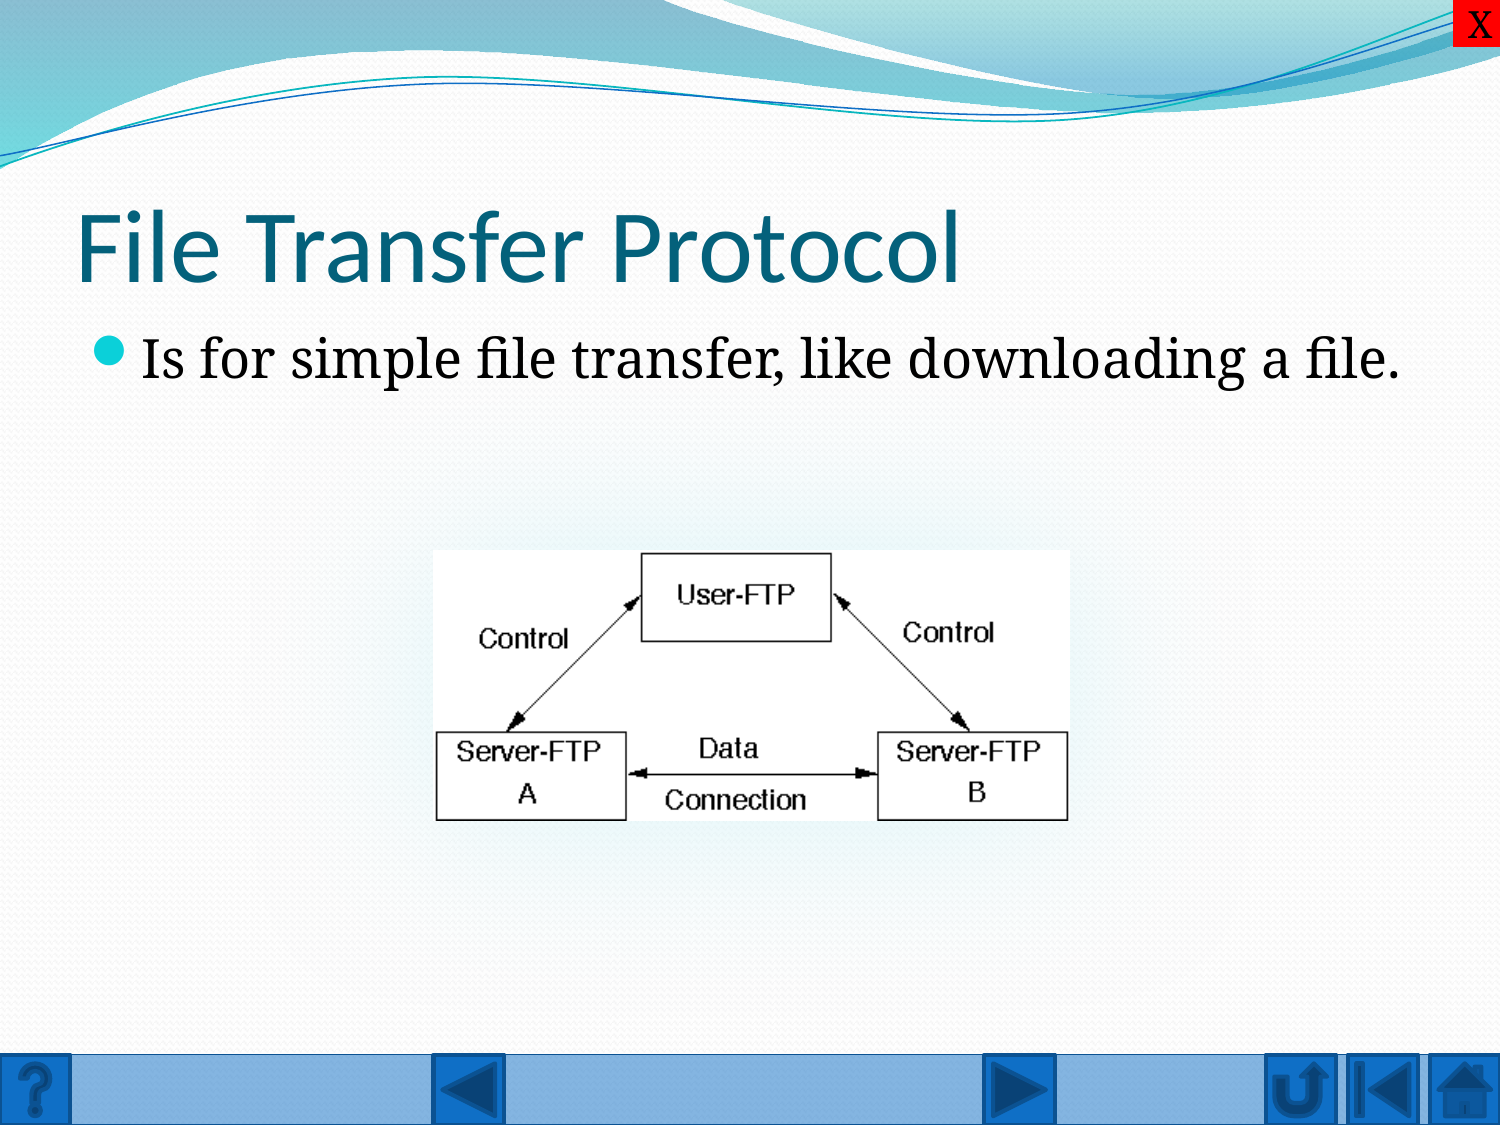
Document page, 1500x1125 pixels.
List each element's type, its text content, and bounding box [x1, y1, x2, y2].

text_box [1420, 1053, 1428, 1125]
text_box [0, 1053, 72, 1125]
text_box [335, 445, 1168, 927]
text_box [72, 1053, 431, 1125]
text_box [982, 1053, 1057, 1125]
text_box [1428, 1053, 1500, 1125]
text_box [431, 1053, 506, 1125]
text_box X [1451, 0, 1500, 49]
list UDP is a one to one or one to many communication service It’s very unreliable and connectionless UDP is used when: the data wanting to be sent is very small (one packet) you don’t want to have the bother of setting up a TCP connection when the applications provide reliable delivery [293, 405, 1210, 967]
text_box [1264, 1053, 1338, 1125]
text_box Get to the help section (here) [361, 470, 1141, 902]
title File Transfer Protocol [75, 115, 1425, 303]
text_box [1346, 1053, 1420, 1125]
text_box [506, 1053, 982, 1125]
text_box [1338, 1053, 1346, 1125]
picture [433, 550, 1070, 822]
text_box [1057, 1053, 1264, 1125]
list Is for simple file transfer, like downloading a file. [75, 317, 1425, 1038]
